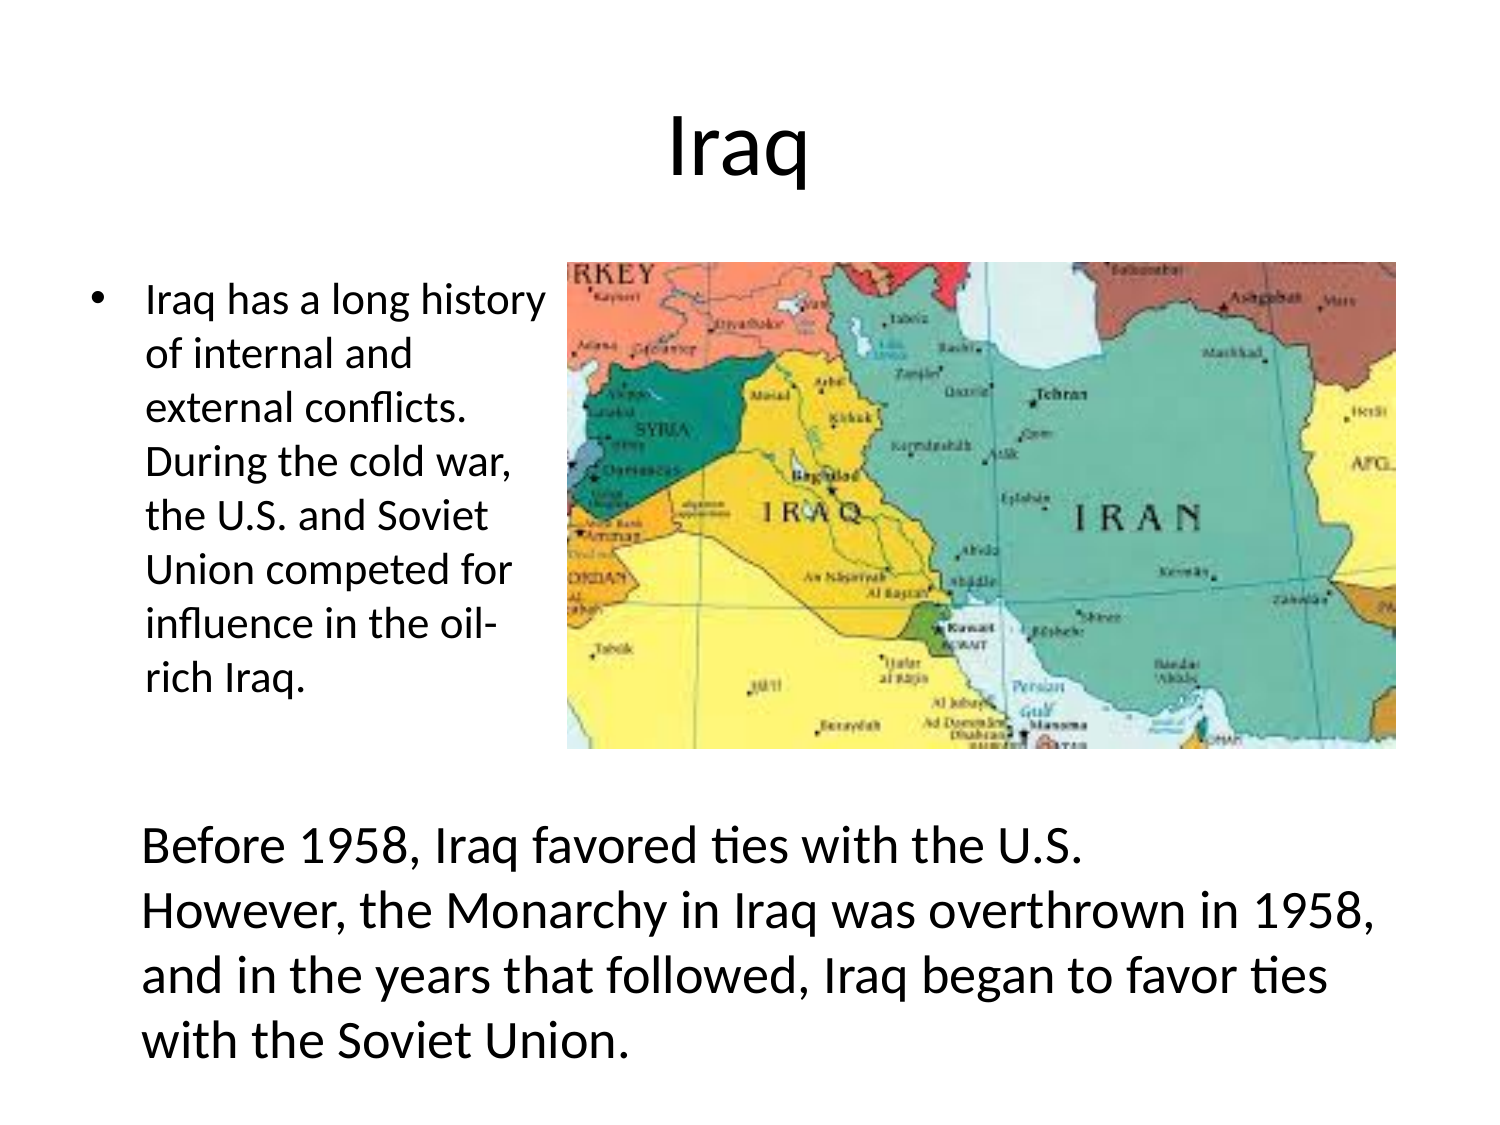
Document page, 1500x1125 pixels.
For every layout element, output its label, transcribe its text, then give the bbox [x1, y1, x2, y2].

picture [567, 262, 1396, 749]
list Iraq has a long history of internal and external conflicts. During the cold war, the U.S. and Soviet Union competed for influence in the oil-rich Iraq. [75, 262, 565, 719]
title Iraq [75, 45, 1425, 233]
text_box Before 1958, Iraq favored ties with the U.S. However, the Monarchy in Iraq was overthrown in 1958, and in the years that followed, Iraq began to favor ties with the Soviet Union. [126, 801, 1425, 1122]
